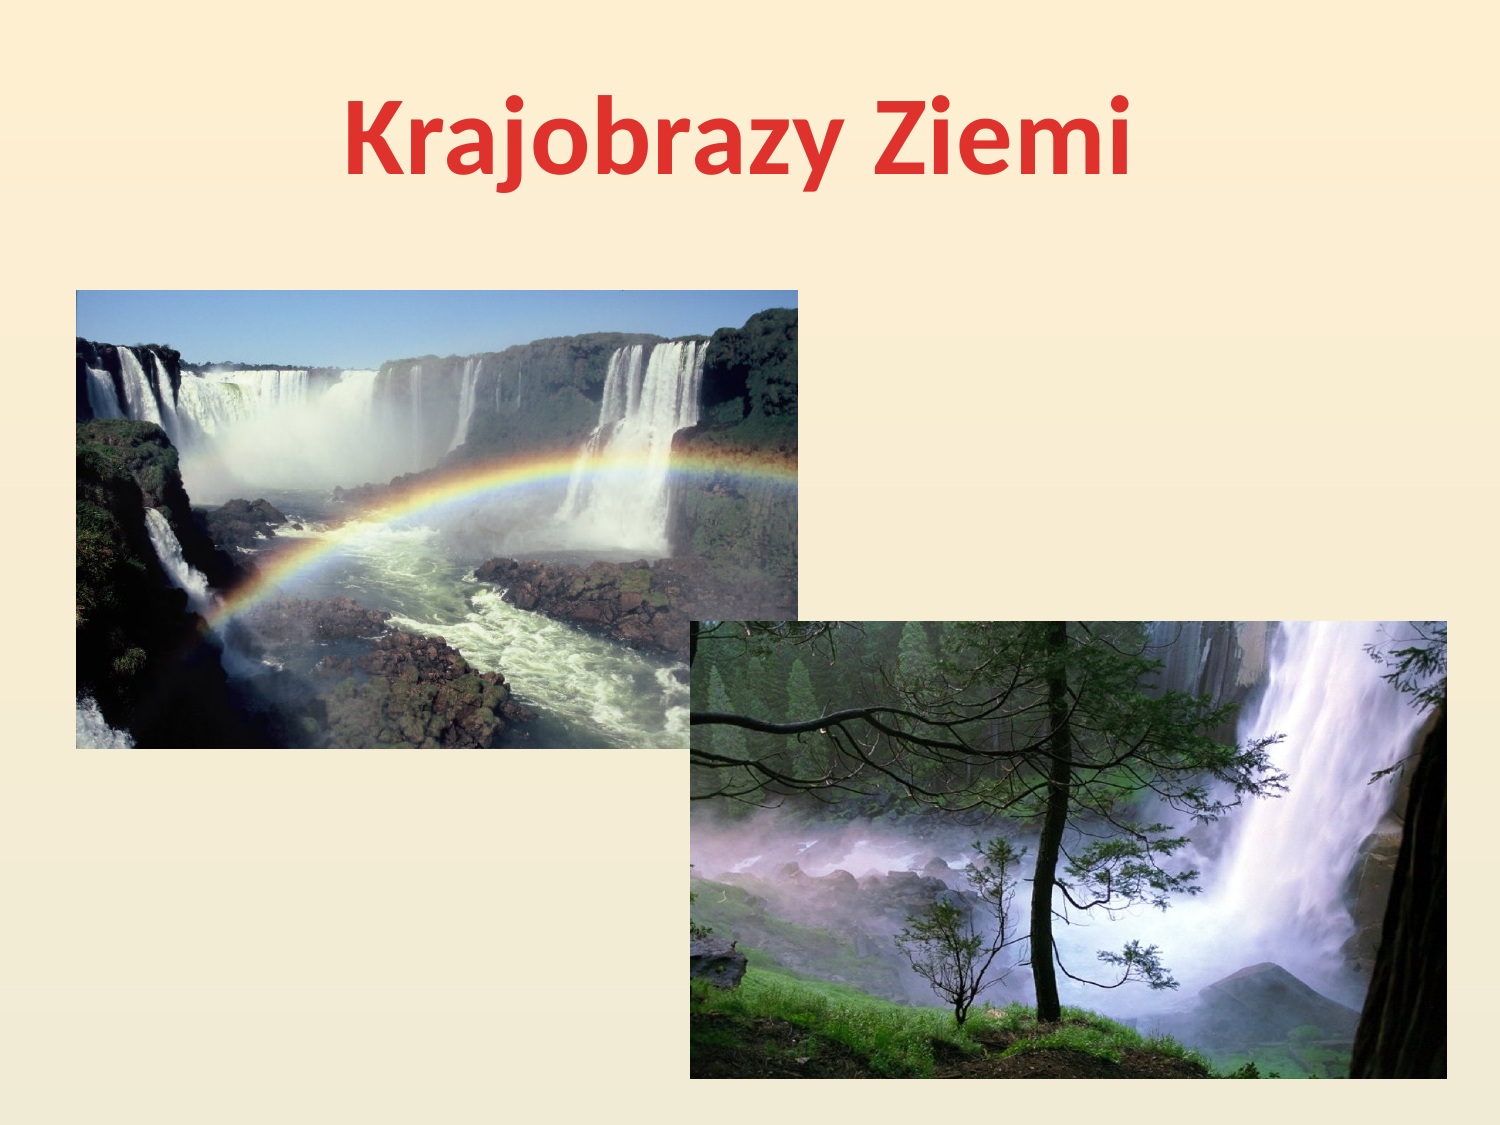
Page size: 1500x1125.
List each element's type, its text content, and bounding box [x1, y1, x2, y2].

text_box Krajobrazy Ziemi [324, 54, 1156, 205]
picture [76, 290, 1448, 1080]
